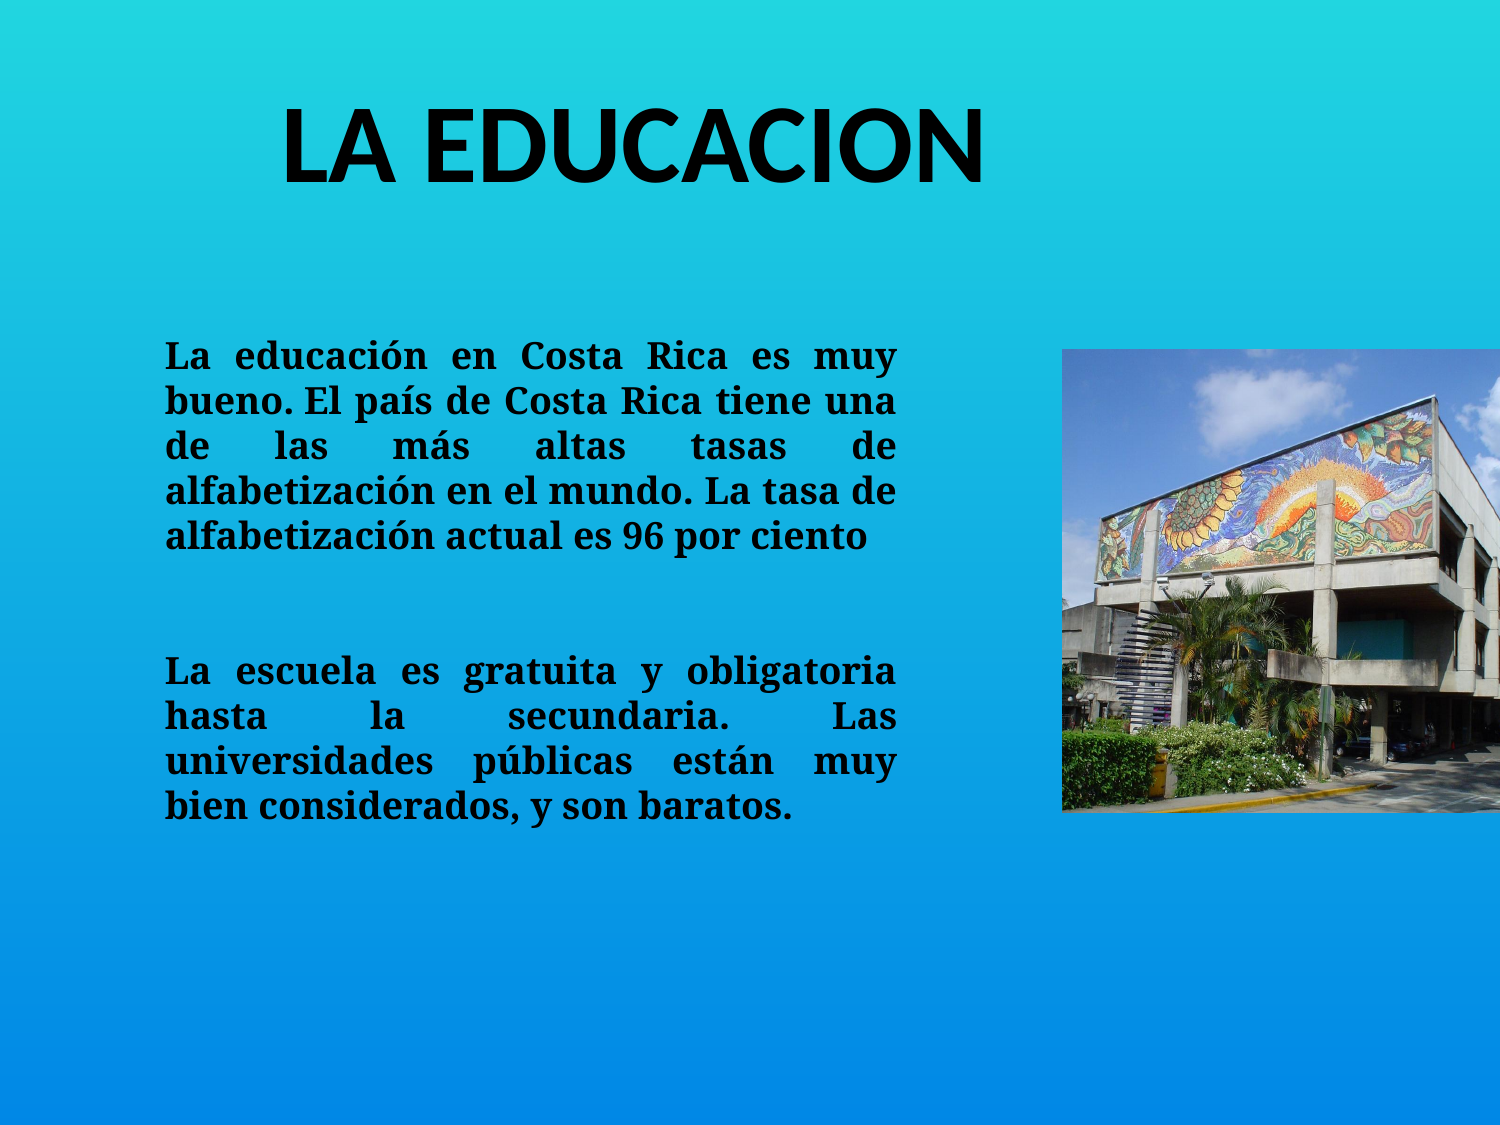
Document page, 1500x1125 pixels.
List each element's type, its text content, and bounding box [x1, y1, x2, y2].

text_box La educación en Costa Rica es muy bueno. El país de Costa Rica tiene una de las más altas tasas de alfabetización en el mundo. La tasa de alfabetización actual es 96 por ciento La escuela es gratuita y obligatoria hasta la secundaria. Las universidades públicas están muy bien considerados, y son baratos. [149, 324, 913, 925]
picture [913, 349, 1500, 812]
text_box LA Educacion [266, 62, 1003, 213]
